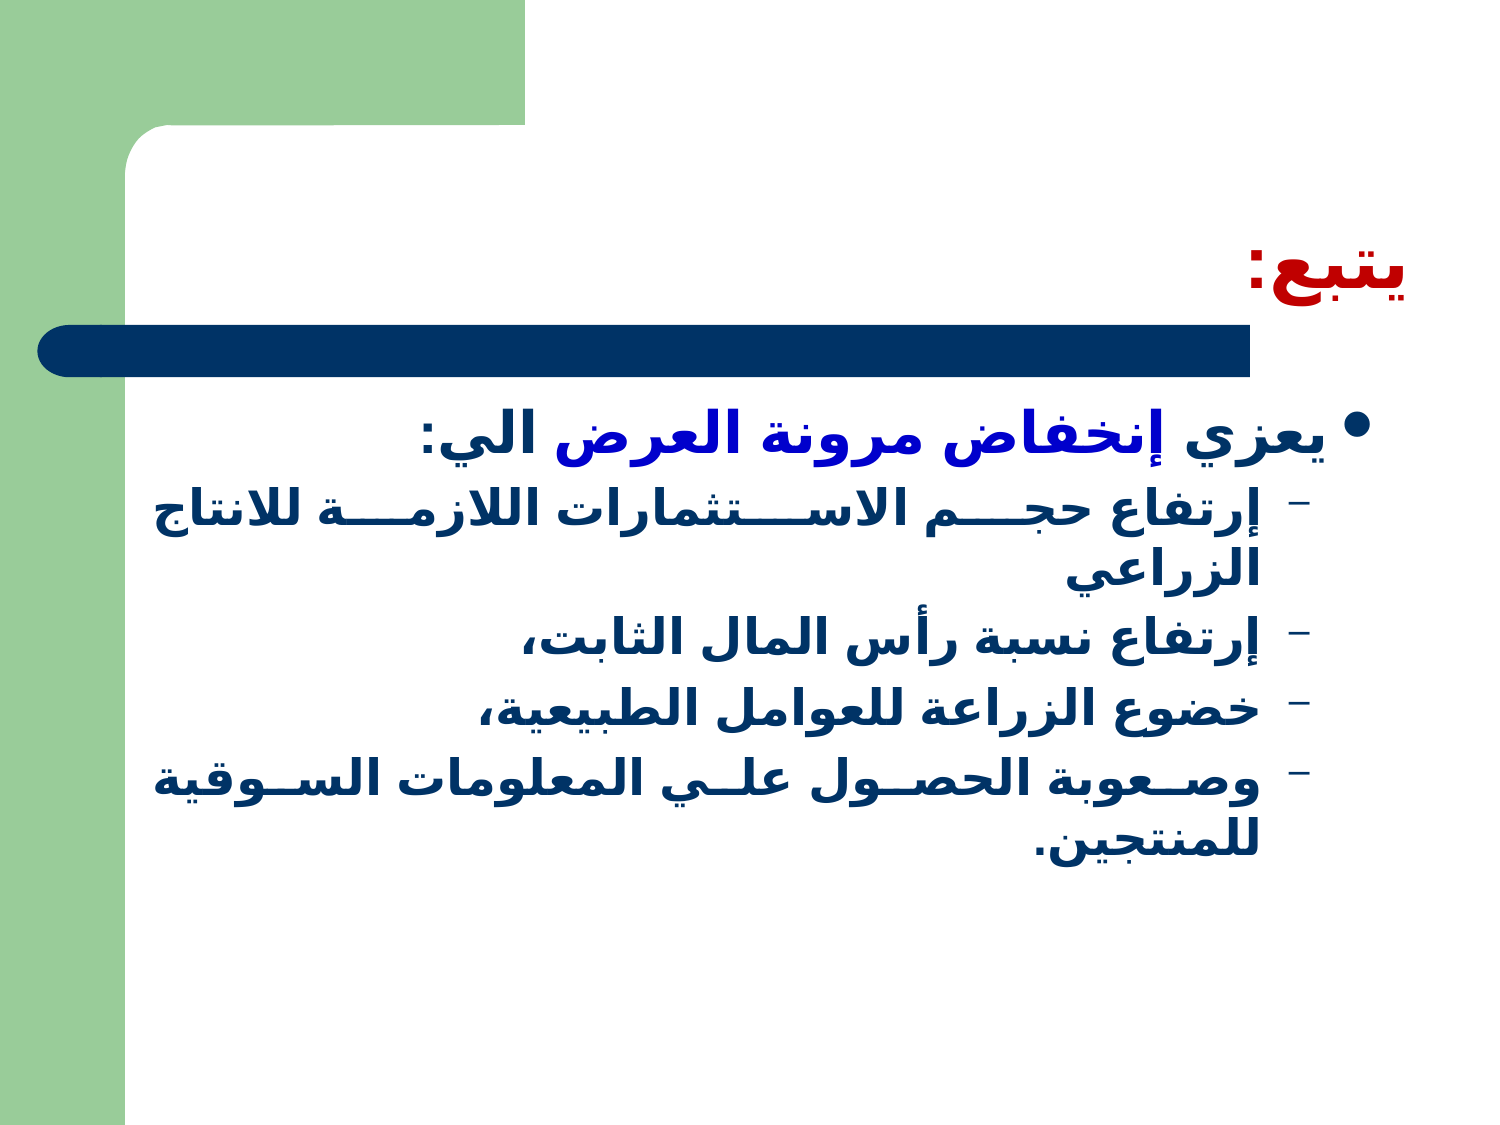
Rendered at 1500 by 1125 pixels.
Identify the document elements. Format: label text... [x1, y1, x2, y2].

list يعزي إنخفاض مرونة العرض الي: إرتفاع حجم الاستثمارات اللازمة للانتاج الزراعي إرتفاع نسبة رأس المال الثابت، خضوع الزراعة للعوامل الطبيعية، وصعوبة الحصول علي المعلومات السوقية للمنتجين. [137, 387, 1400, 999]
title يتبع: [125, 125, 1425, 313]
